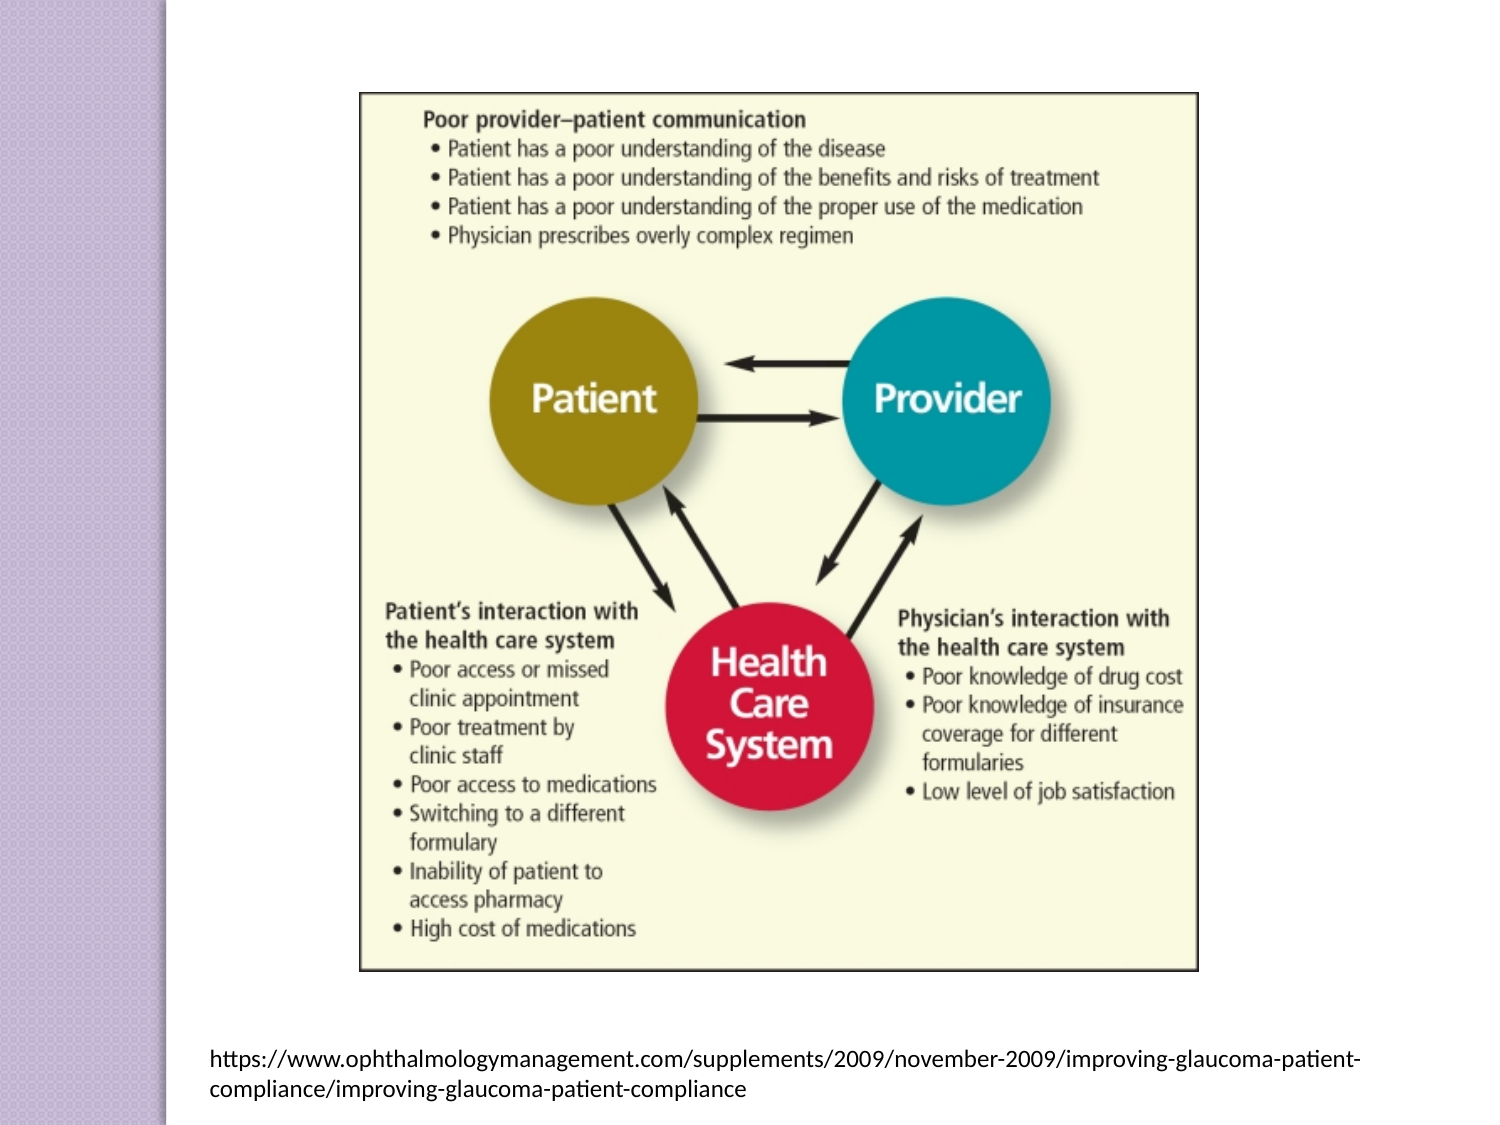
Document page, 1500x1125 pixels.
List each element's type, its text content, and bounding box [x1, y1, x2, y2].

picture [359, 91, 1200, 973]
text_box https://www.ophthalmologymanagement.com/supplements/2009/november-2009/improving-glaucoma-patient-compliance/improving-glaucoma-patient-compliance [194, 1034, 1388, 1110]
